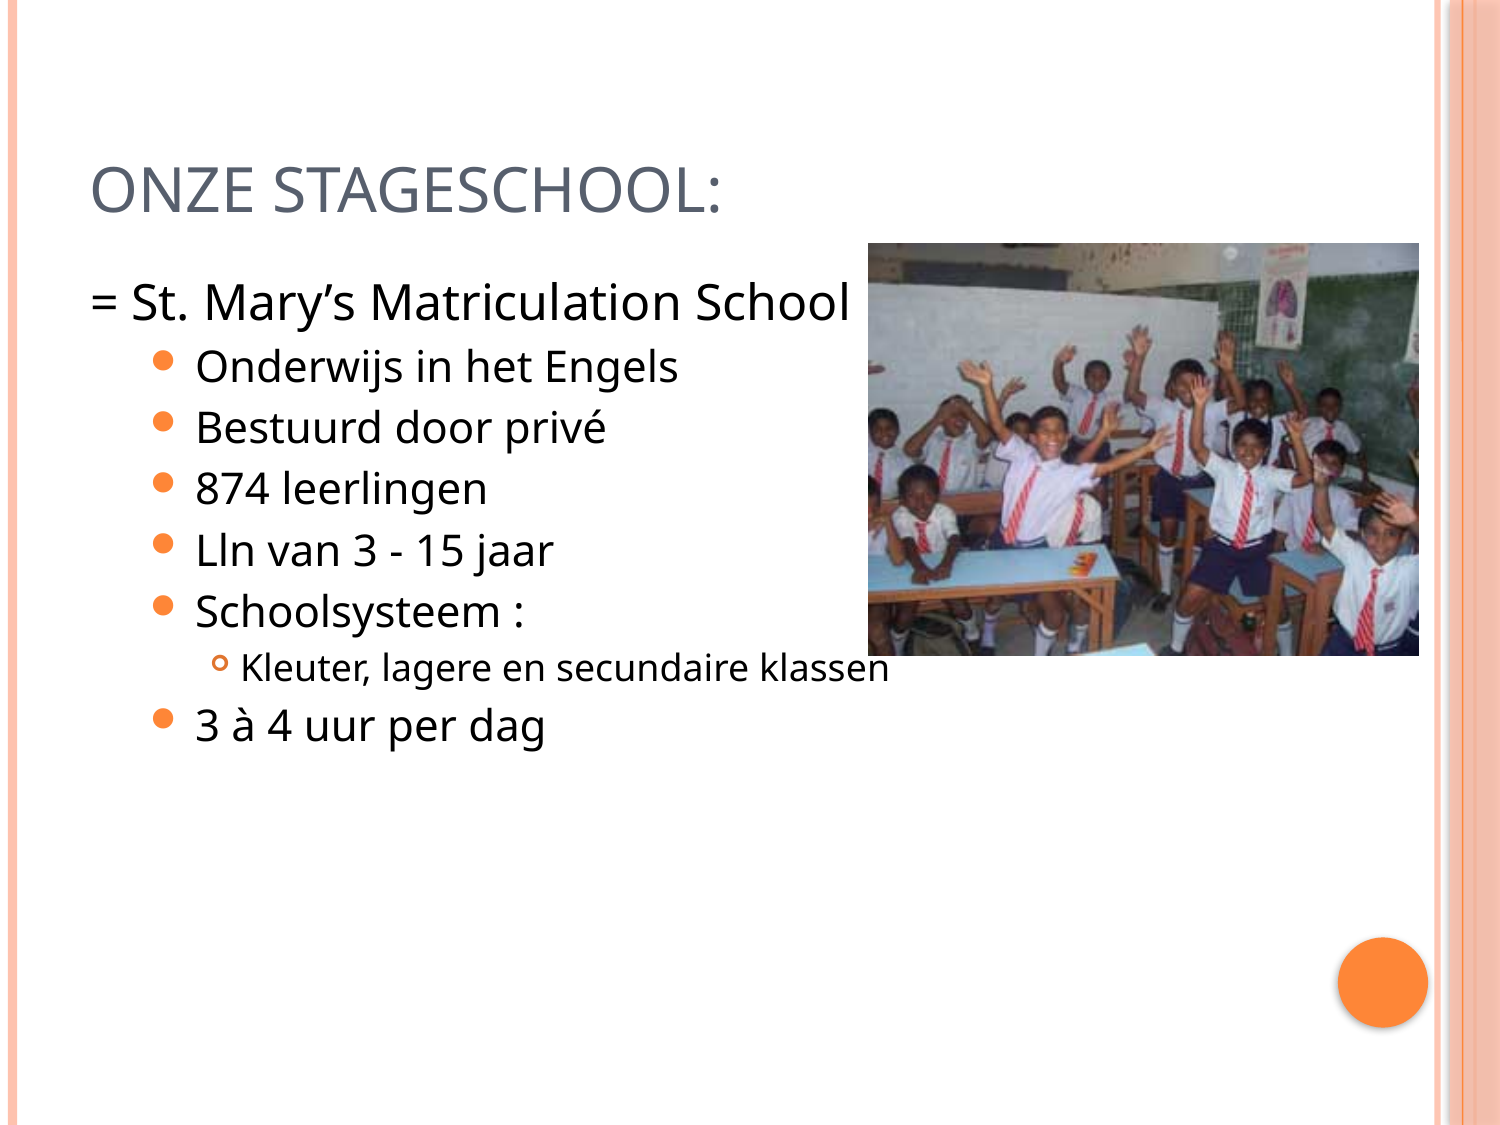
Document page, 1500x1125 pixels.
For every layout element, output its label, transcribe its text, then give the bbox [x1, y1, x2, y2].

picture [867, 242, 1419, 657]
list = St. Mary’s Matriculation School Onderwijs in het Engels Bestuurd door privé 874 leerlingen Lln van 3 - 15 jaar Schoolsysteem : Kleuter, lagere en secundaire klassen 3 à 4 uur per dag [74, 262, 1301, 1063]
title Onze stageschool: [75, 45, 1300, 233]
